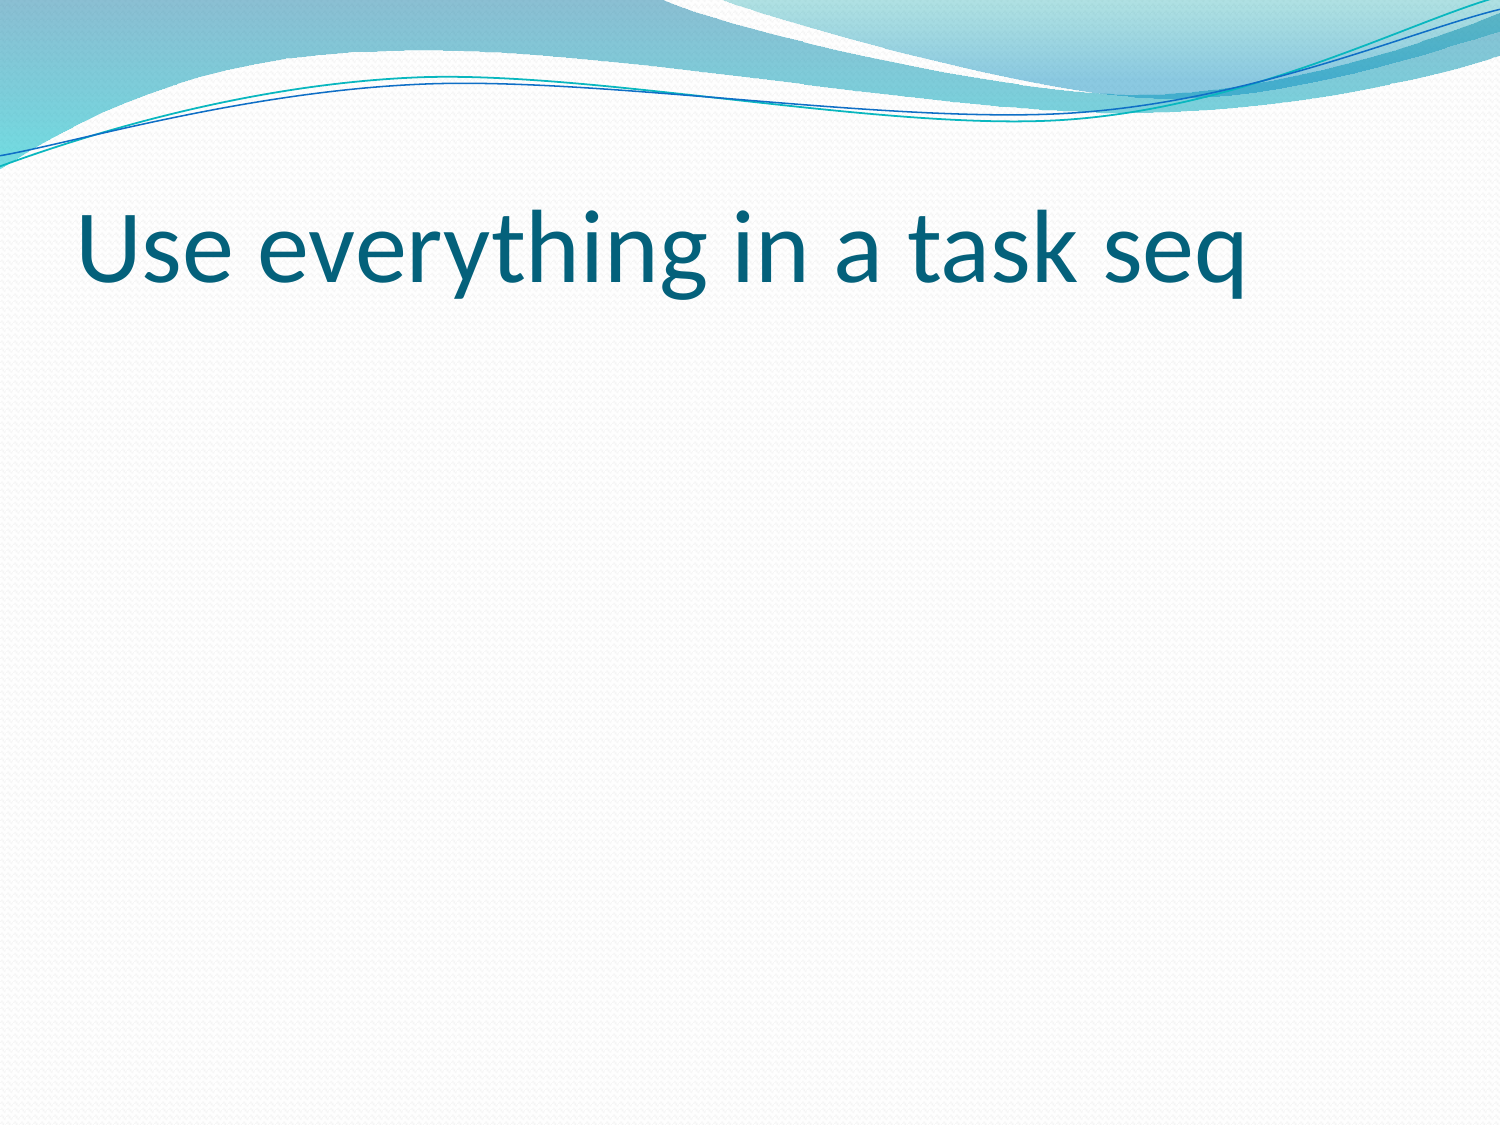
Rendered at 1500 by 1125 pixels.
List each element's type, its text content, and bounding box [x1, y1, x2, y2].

title Use everything in a task seq [75, 115, 1425, 303]
